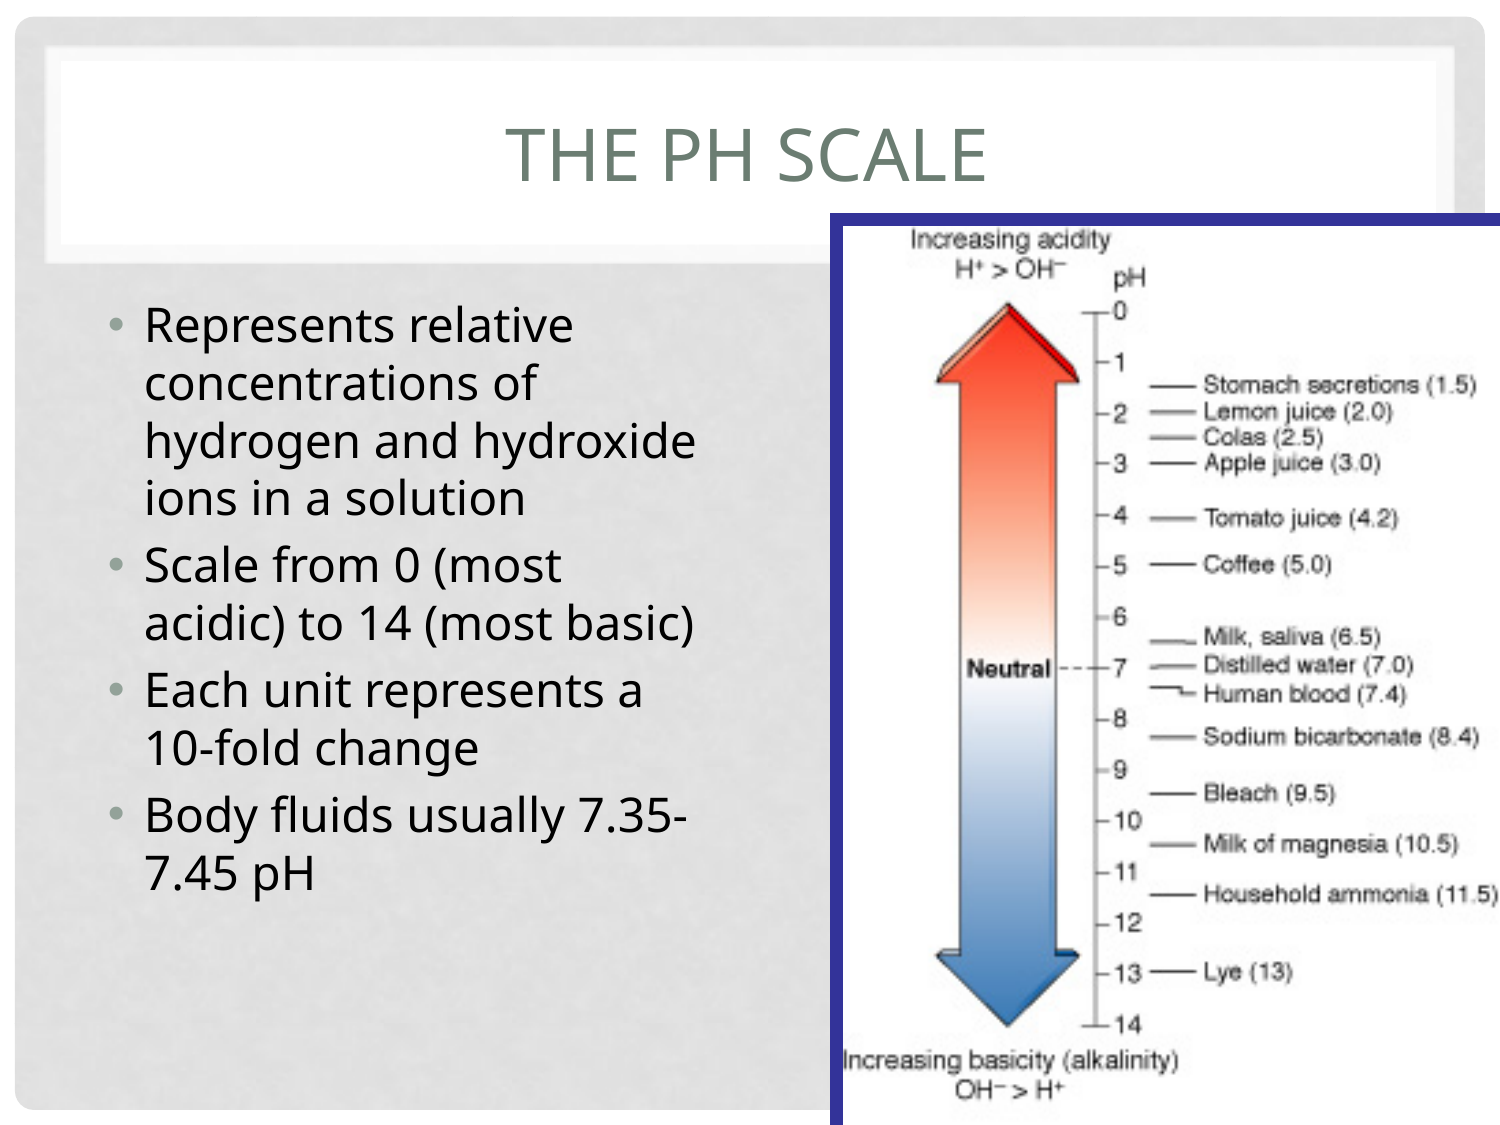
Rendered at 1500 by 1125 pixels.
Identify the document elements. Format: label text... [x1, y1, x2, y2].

list Represents relative concentrations of hydrogen and hydroxide ions in a solution Scale from 0 (most acidic) to 14 (most basic) Each unit represents a 10-fold change Body fluids usually 7.35-7.45 pH [75, 287, 725, 1005]
picture [842, 225, 1500, 1125]
title The ph scale [69, 66, 1425, 238]
